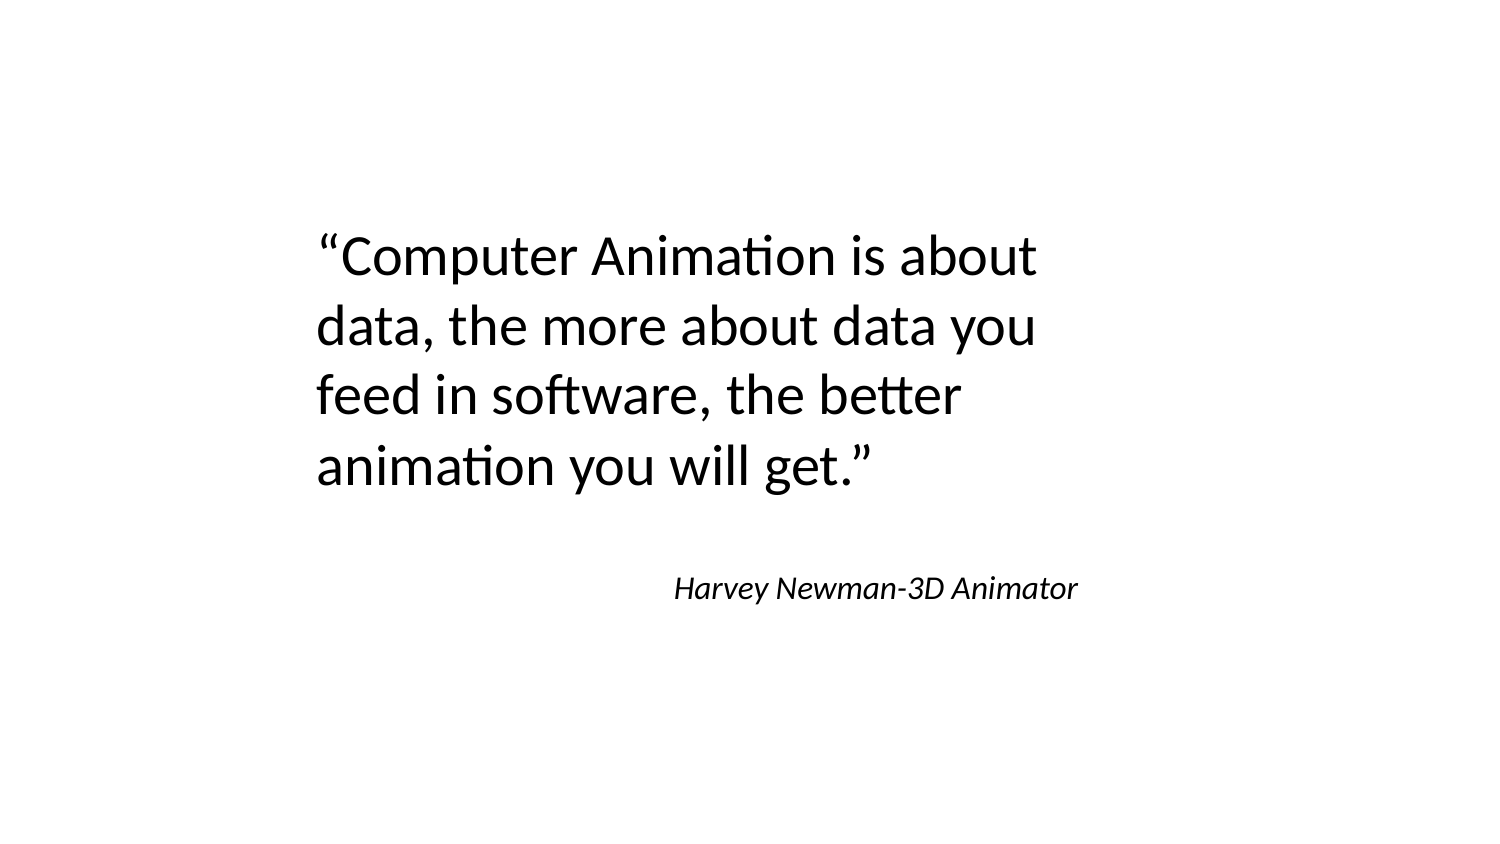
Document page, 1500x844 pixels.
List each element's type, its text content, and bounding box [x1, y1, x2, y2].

text_box “Computer Animation is about data, the more about data you feed in software, the better animation you will get.” Harvey Newman-3D Animator [302, 209, 1094, 614]
